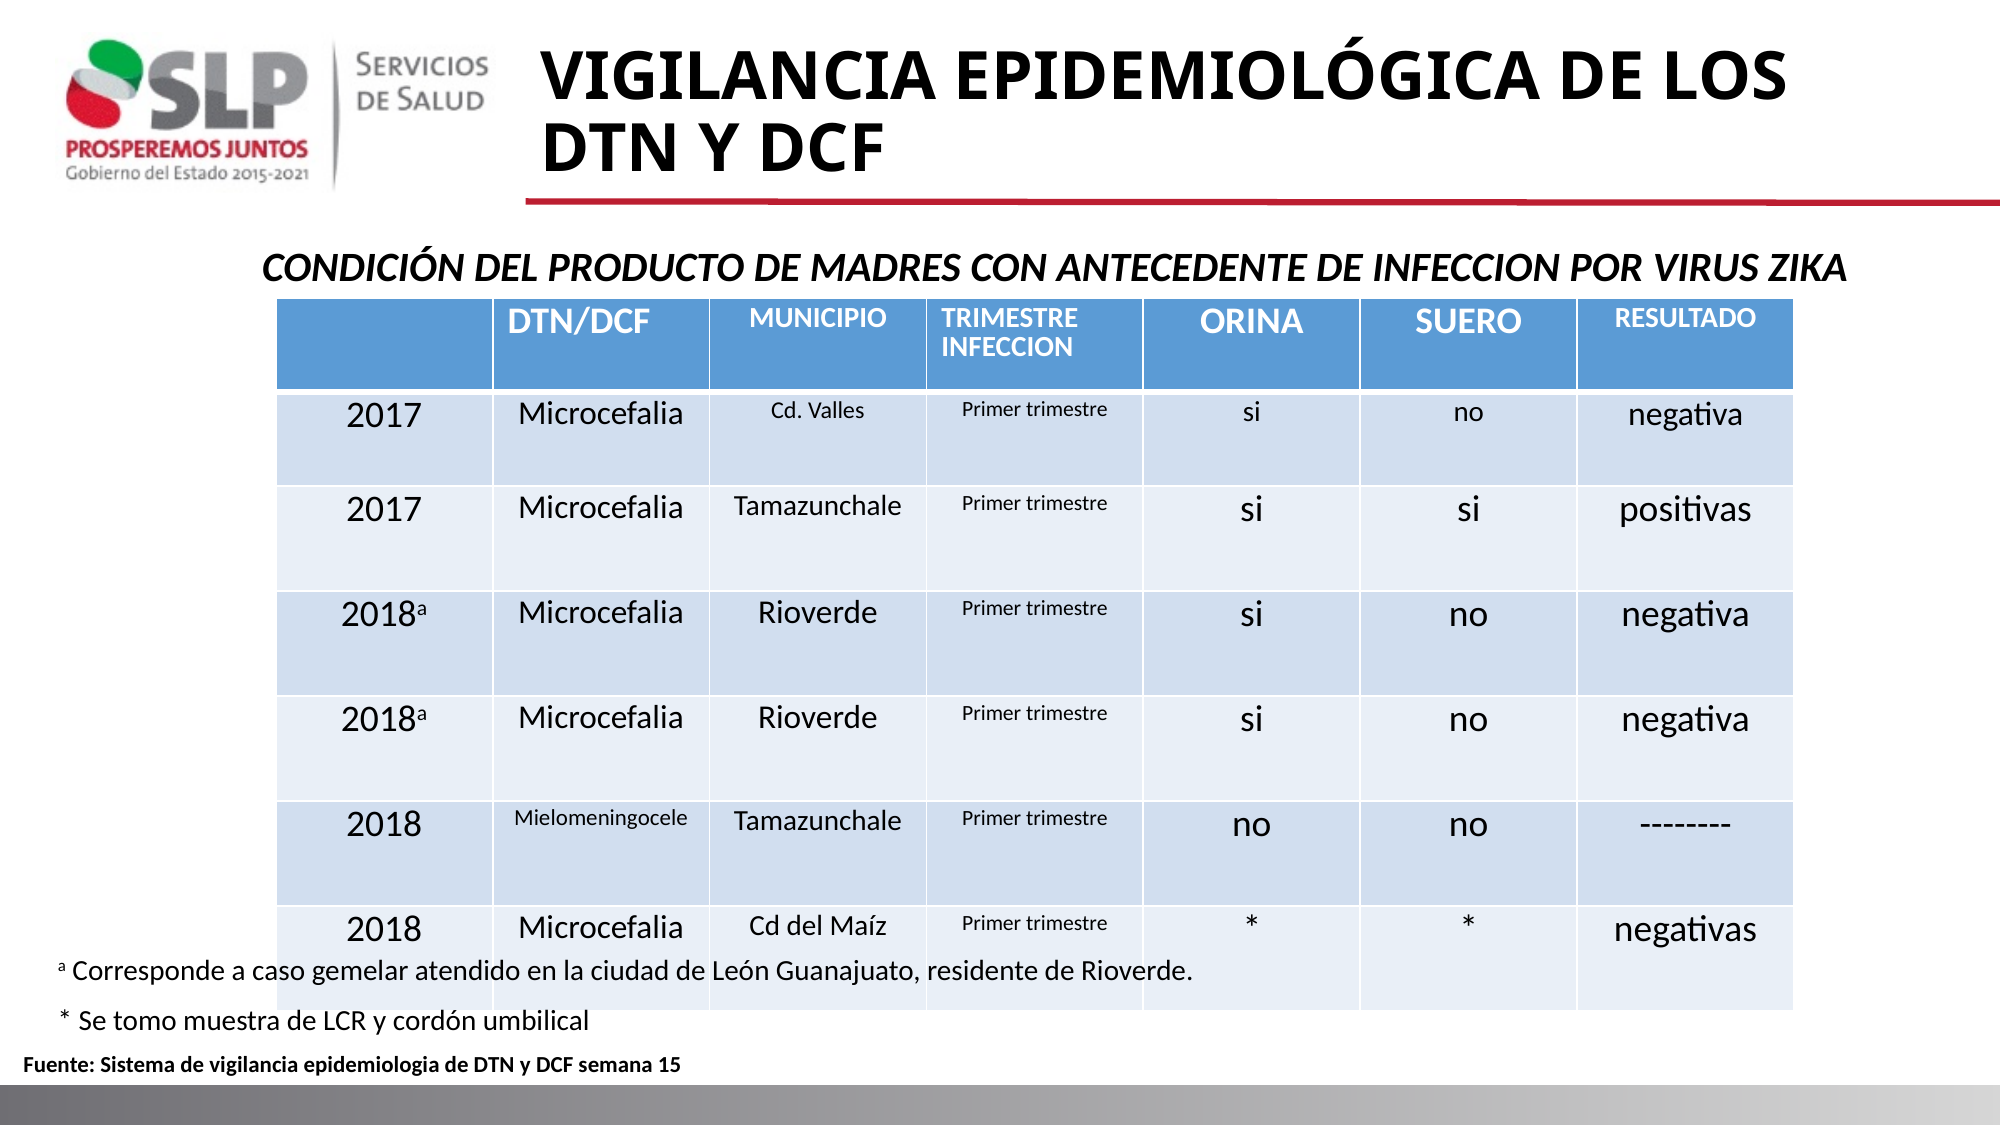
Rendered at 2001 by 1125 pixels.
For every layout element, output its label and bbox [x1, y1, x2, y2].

text_box [0, 32, 2000, 1125]
